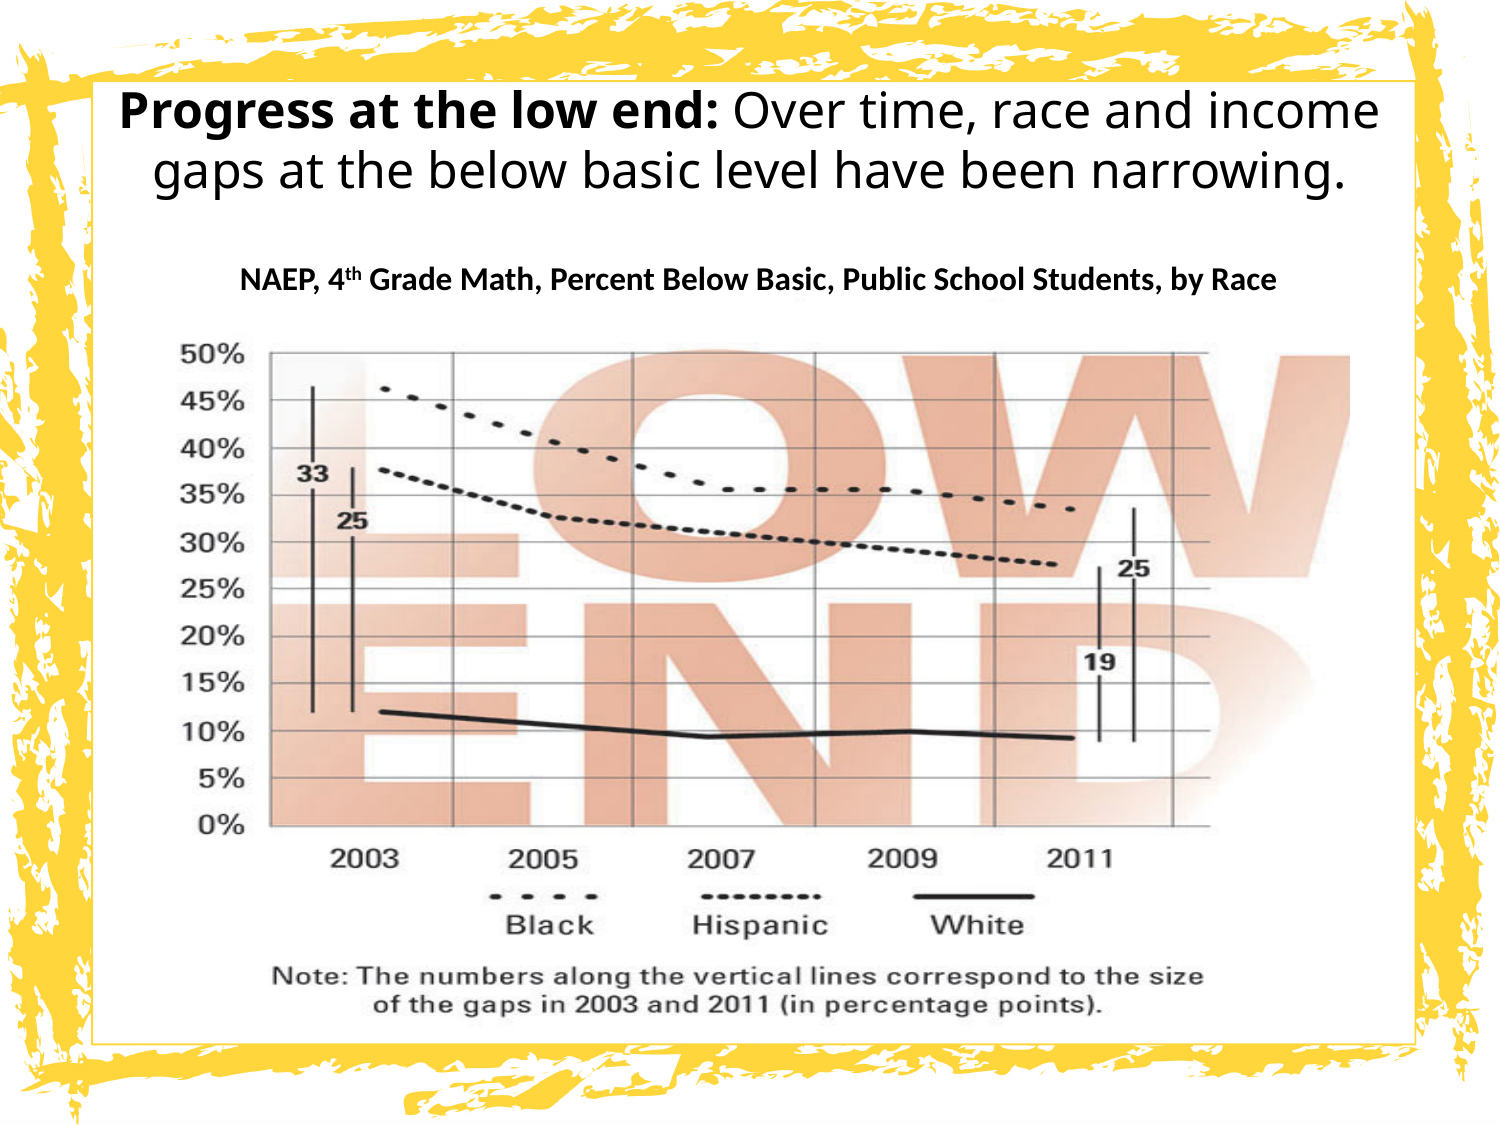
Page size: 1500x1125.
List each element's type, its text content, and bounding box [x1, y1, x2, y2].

text_box NAEP, 4th Grade Math, Percent Below Basic, Public School Students, by Race [224, 249, 1350, 297]
picture [0, 0, 1500, 1125]
title Progress at the low end: Over time, race and income gaps at the below basic level have been narrowing. [87, 45, 1413, 233]
